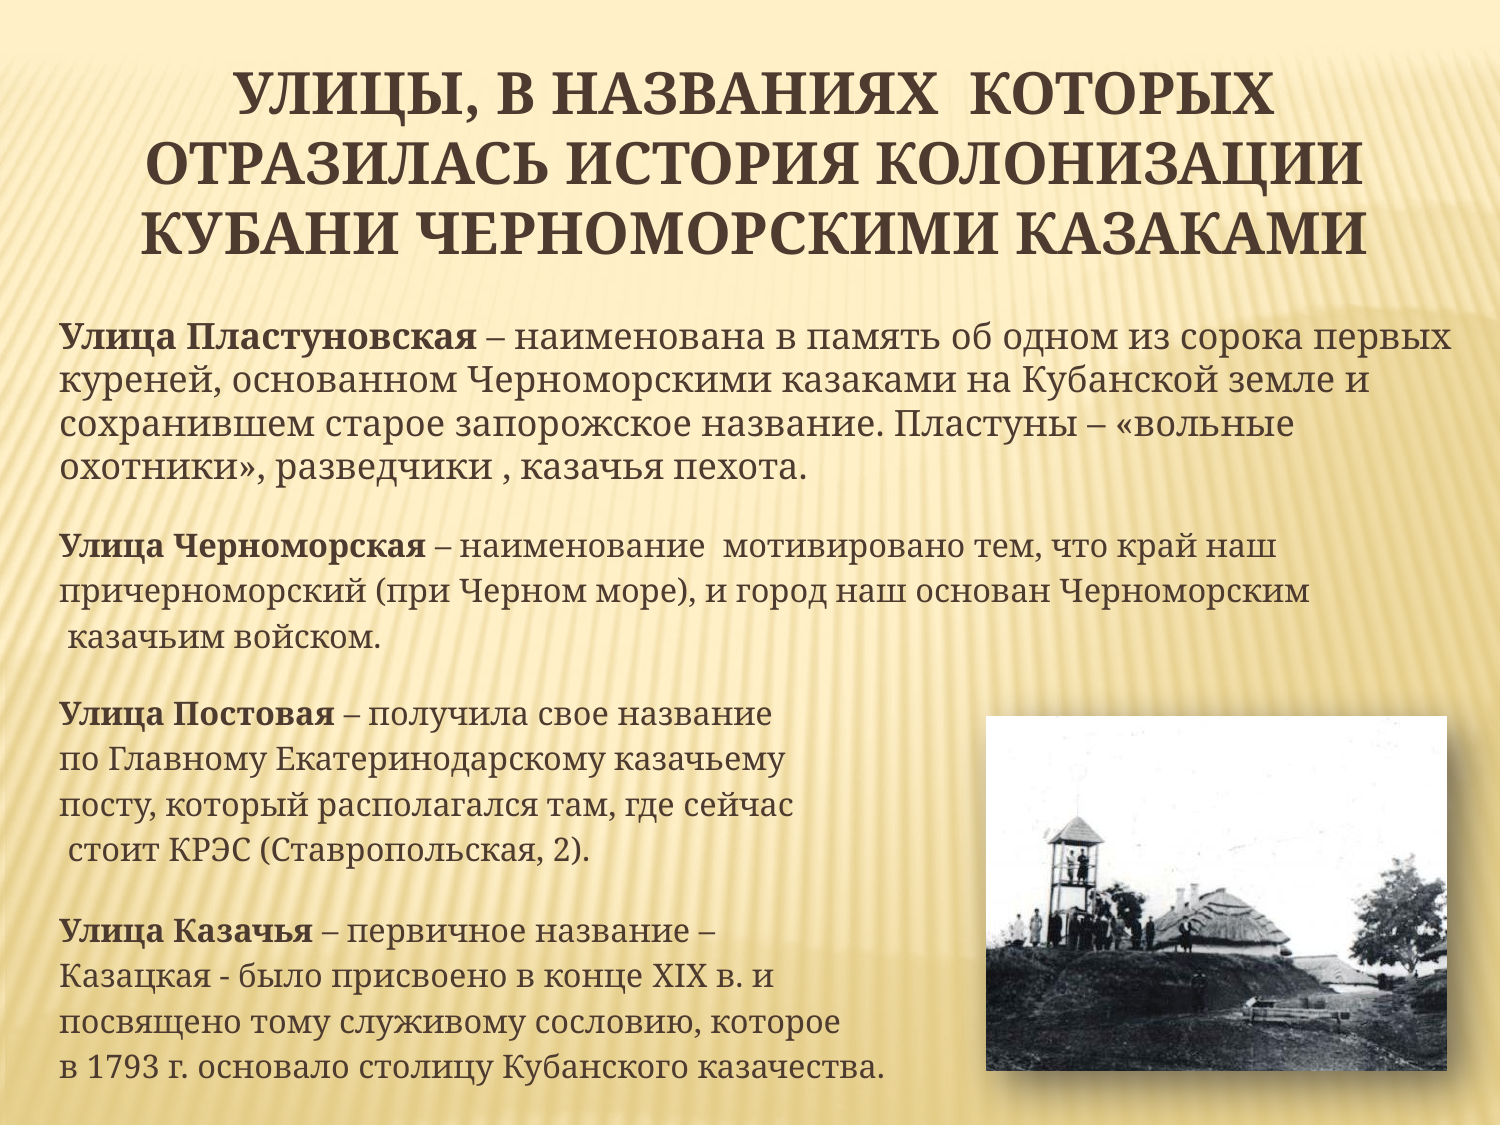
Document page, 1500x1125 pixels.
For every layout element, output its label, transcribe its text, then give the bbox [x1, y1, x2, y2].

picture [985, 715, 1448, 1071]
list Улица Пластуновская – наименована в память об одном из сорока первых куреней, основанном Черноморскими казаками на Кубанской земле и сохранившем старое запорожское название. Пластуны – «вольные охотники», разведчики , казачья пехота. Улица Черноморская – наименование мотивировано тем, что край наш причерноморский (при Черном море), и город наш основан Черноморским казачьим войском. Улица Постовая – получила свое название по Главному Екатеринодарскому казачьему посту, который располагался там, где сейчас стоит КРЭС (Ставропольская, 2). Улица Казачья – первичное название – Казацкая - было присвоено в конце XIX в. и посвящено тому служивому сословию, которое в 1793 г. основало столицу Кубанского казачества. [40, 278, 1471, 1095]
title Улицы, в названиях которых отразилась история колонизации Кубани Черноморскими казаками [62, 30, 1447, 278]
